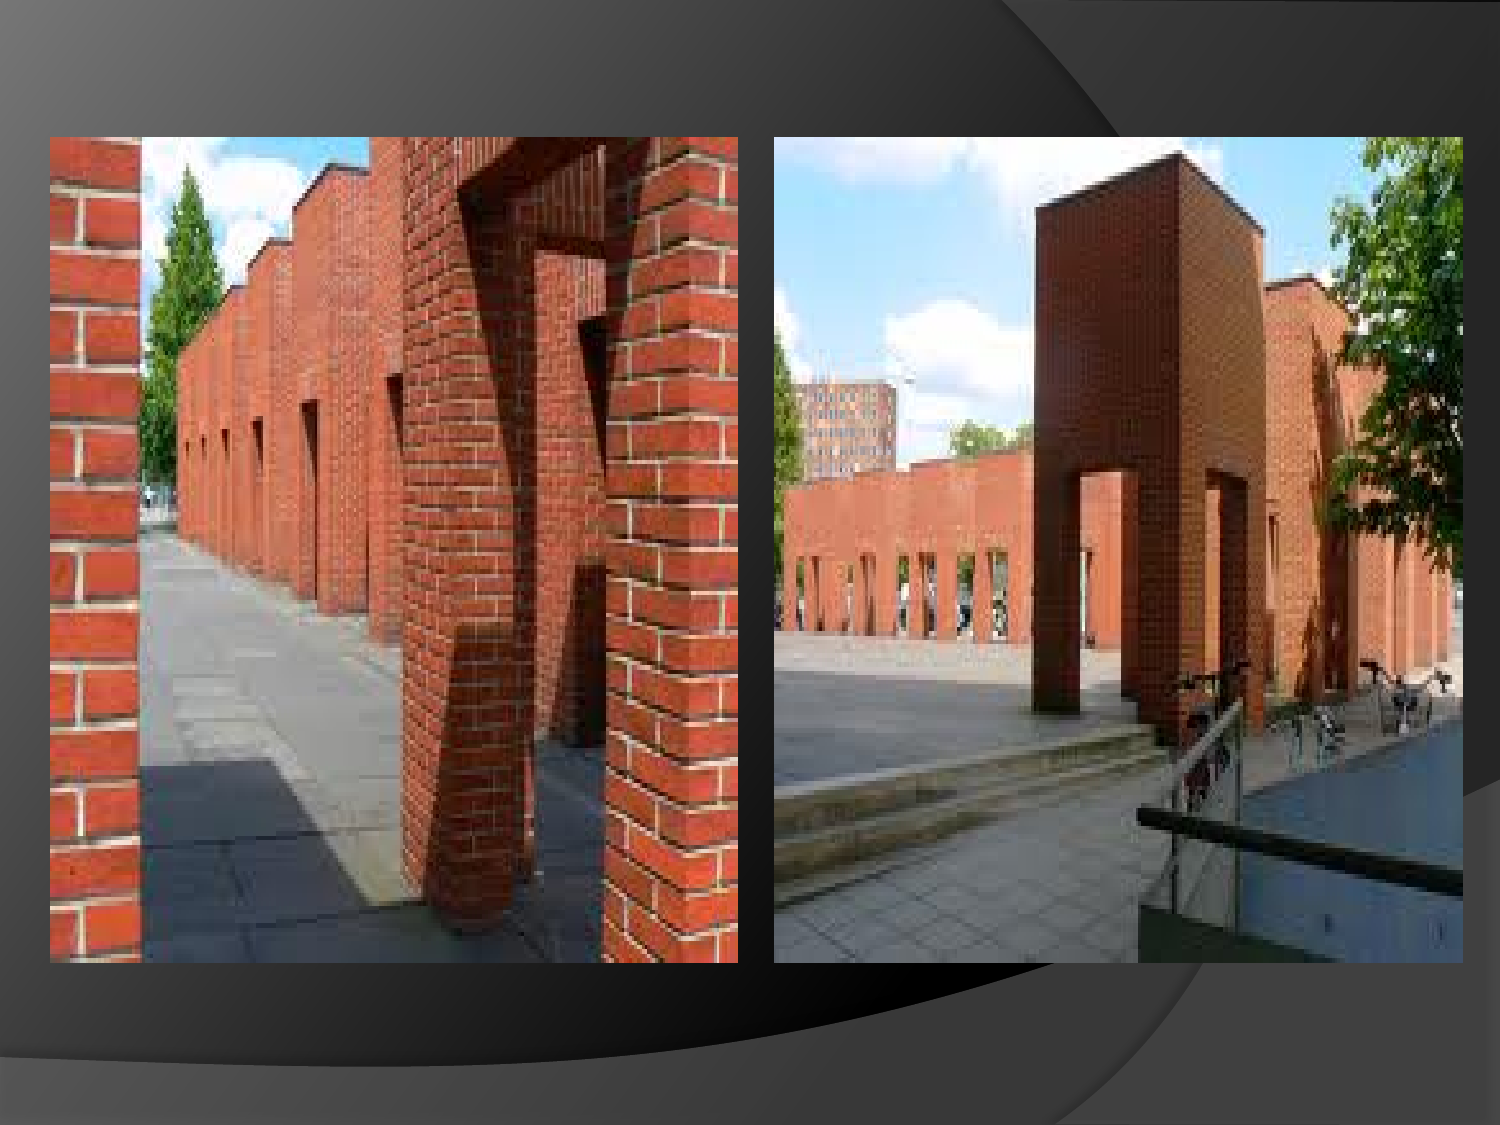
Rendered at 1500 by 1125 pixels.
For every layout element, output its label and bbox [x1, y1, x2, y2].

picture [774, 137, 1463, 963]
picture [49, 137, 738, 963]
